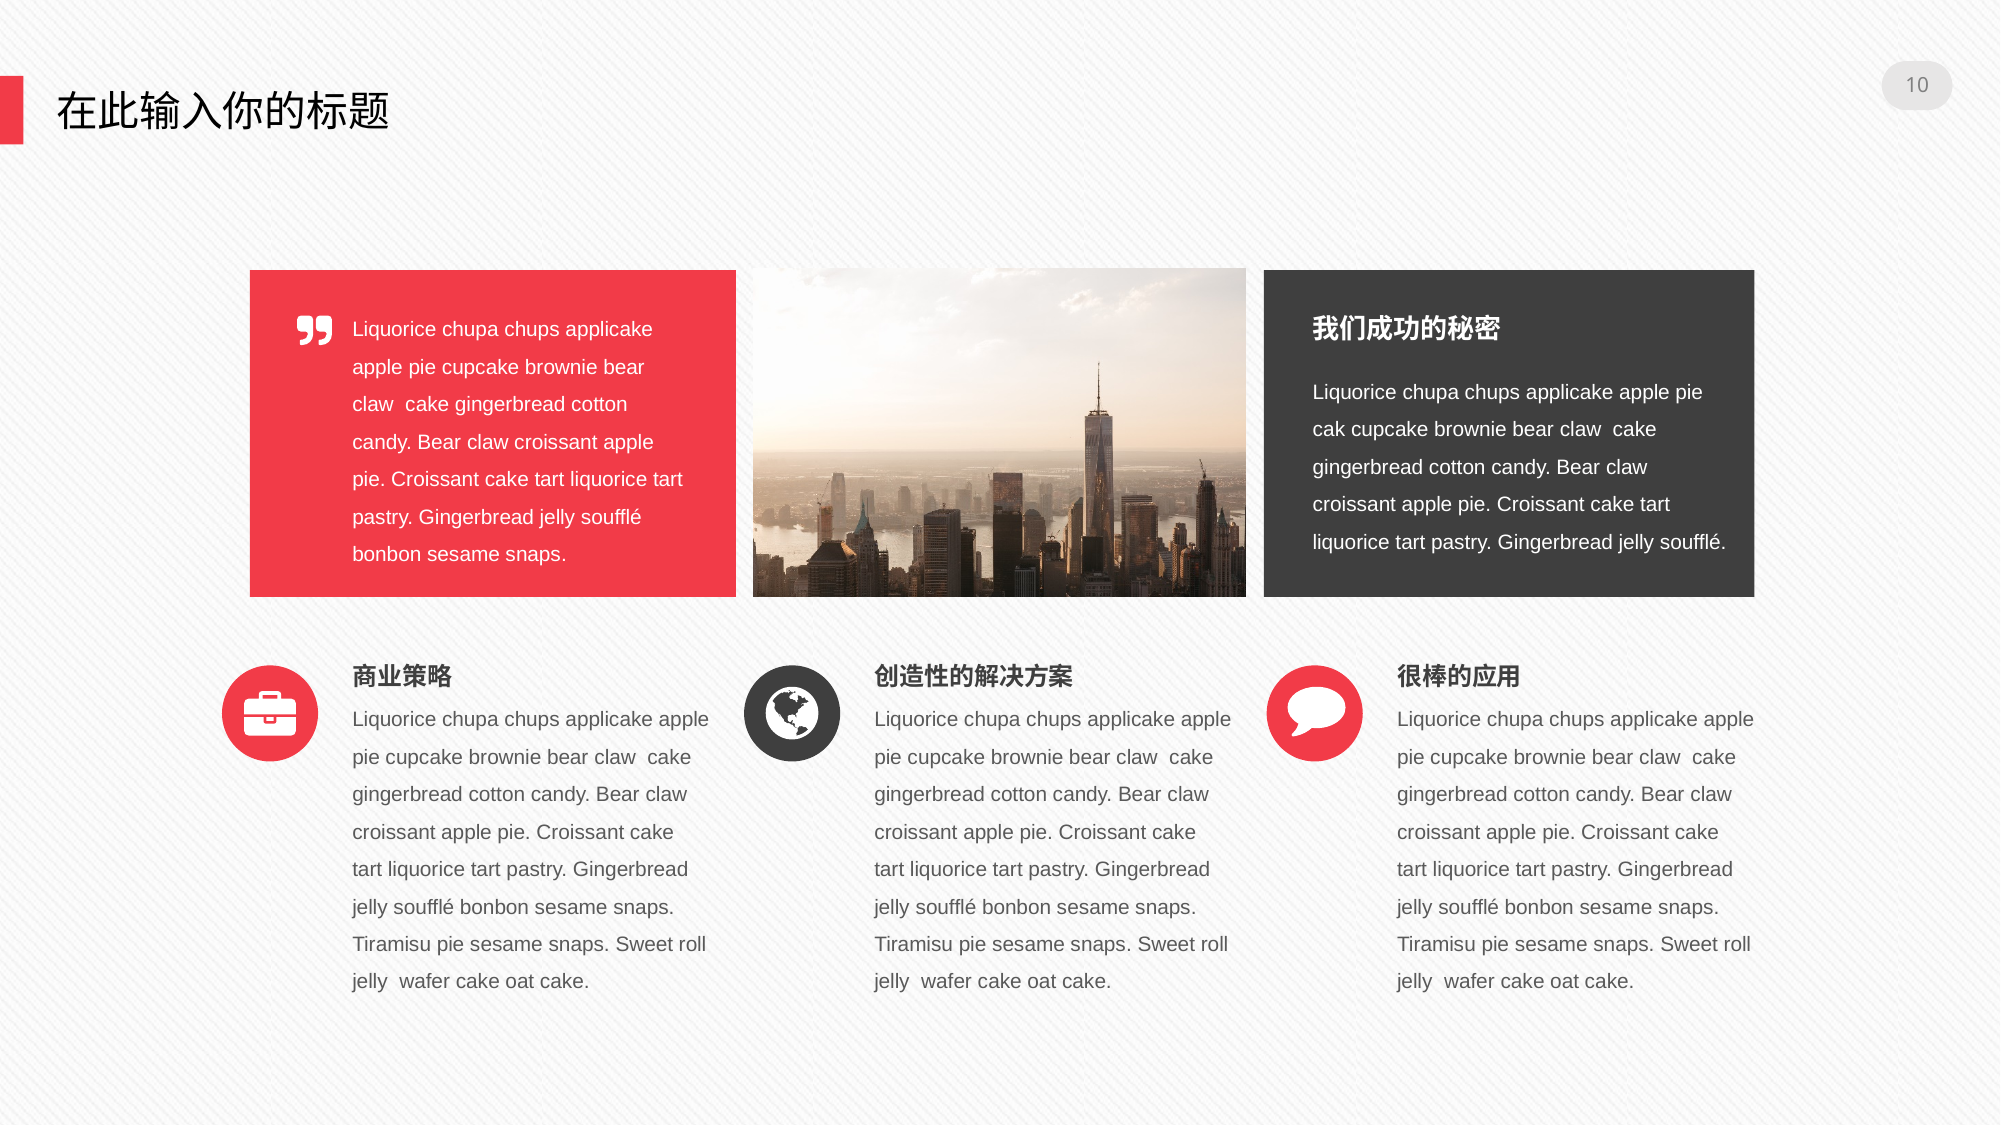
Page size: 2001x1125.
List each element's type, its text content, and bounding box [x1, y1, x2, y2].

text_box 很棒的应用 [1397, 663, 1755, 692]
text_box Liquorice chupa chups applicake apple pie cak cupcake brownie bear claw cake gingerbread cotton candy. Bear claw croissant apple pie. Croissant cake tart liquorice tart pastry. Gingerbread jelly soufflé. [1312, 372, 1730, 566]
text_box 商业策略 [352, 663, 710, 692]
text_box 我们成功的秘密 [1312, 315, 1730, 372]
text_box [315, 315, 332, 346]
slide_number 10 [1881, 53, 1953, 118]
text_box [221, 665, 319, 762]
text_box 创造性的解决方案 [874, 663, 1232, 692]
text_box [1266, 665, 1363, 762]
text_box Liquorice chupa chups applicake apple pie cupcake brownie bear claw cake gingerbread cotton candy. Bear claw croissant apple pie. Croissant cake tart liquorice tart pastry. Gingerbread jelly soufflé bonbon sesame snaps. [352, 303, 687, 570]
picture [0, 0, 2001, 1125]
text_box [1263, 269, 1755, 598]
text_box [744, 665, 841, 762]
text_box [297, 315, 314, 346]
text_box 在此输入你的标题 [41, 82, 668, 152]
text_box Liquorice chupa chups applicake apple pie cupcake brownie bear claw cake gingerbread cotton candy. Bear claw croissant apple pie. Croissant cake tart liquorice tart pastry. Gingerbread jelly soufflé bonbon sesame snaps. Tiramisu pie sesame snaps. Sweet roll jelly wafer cake oat cake. [352, 693, 710, 1006]
text_box Liquorice chupa chups applicake apple pie cupcake brownie bear claw cake gingerbread cotton candy. Bear claw croissant apple pie. Croissant cake tart liquorice tart pastry. Gingerbread jelly soufflé bonbon sesame snaps. Tiramisu pie sesame snaps. Sweet roll jelly wafer cake oat cake. [1397, 693, 1755, 1006]
text_box Liquorice chupa chups applicake apple pie cupcake brownie bear claw cake gingerbread cotton candy. Bear claw croissant apple pie. Croissant cake tart liquorice tart pastry. Gingerbread jelly soufflé bonbon sesame snaps. Tiramisu pie sesame snaps. Sweet roll jelly wafer cake oat cake. [874, 693, 1232, 1006]
text_box [249, 269, 737, 598]
